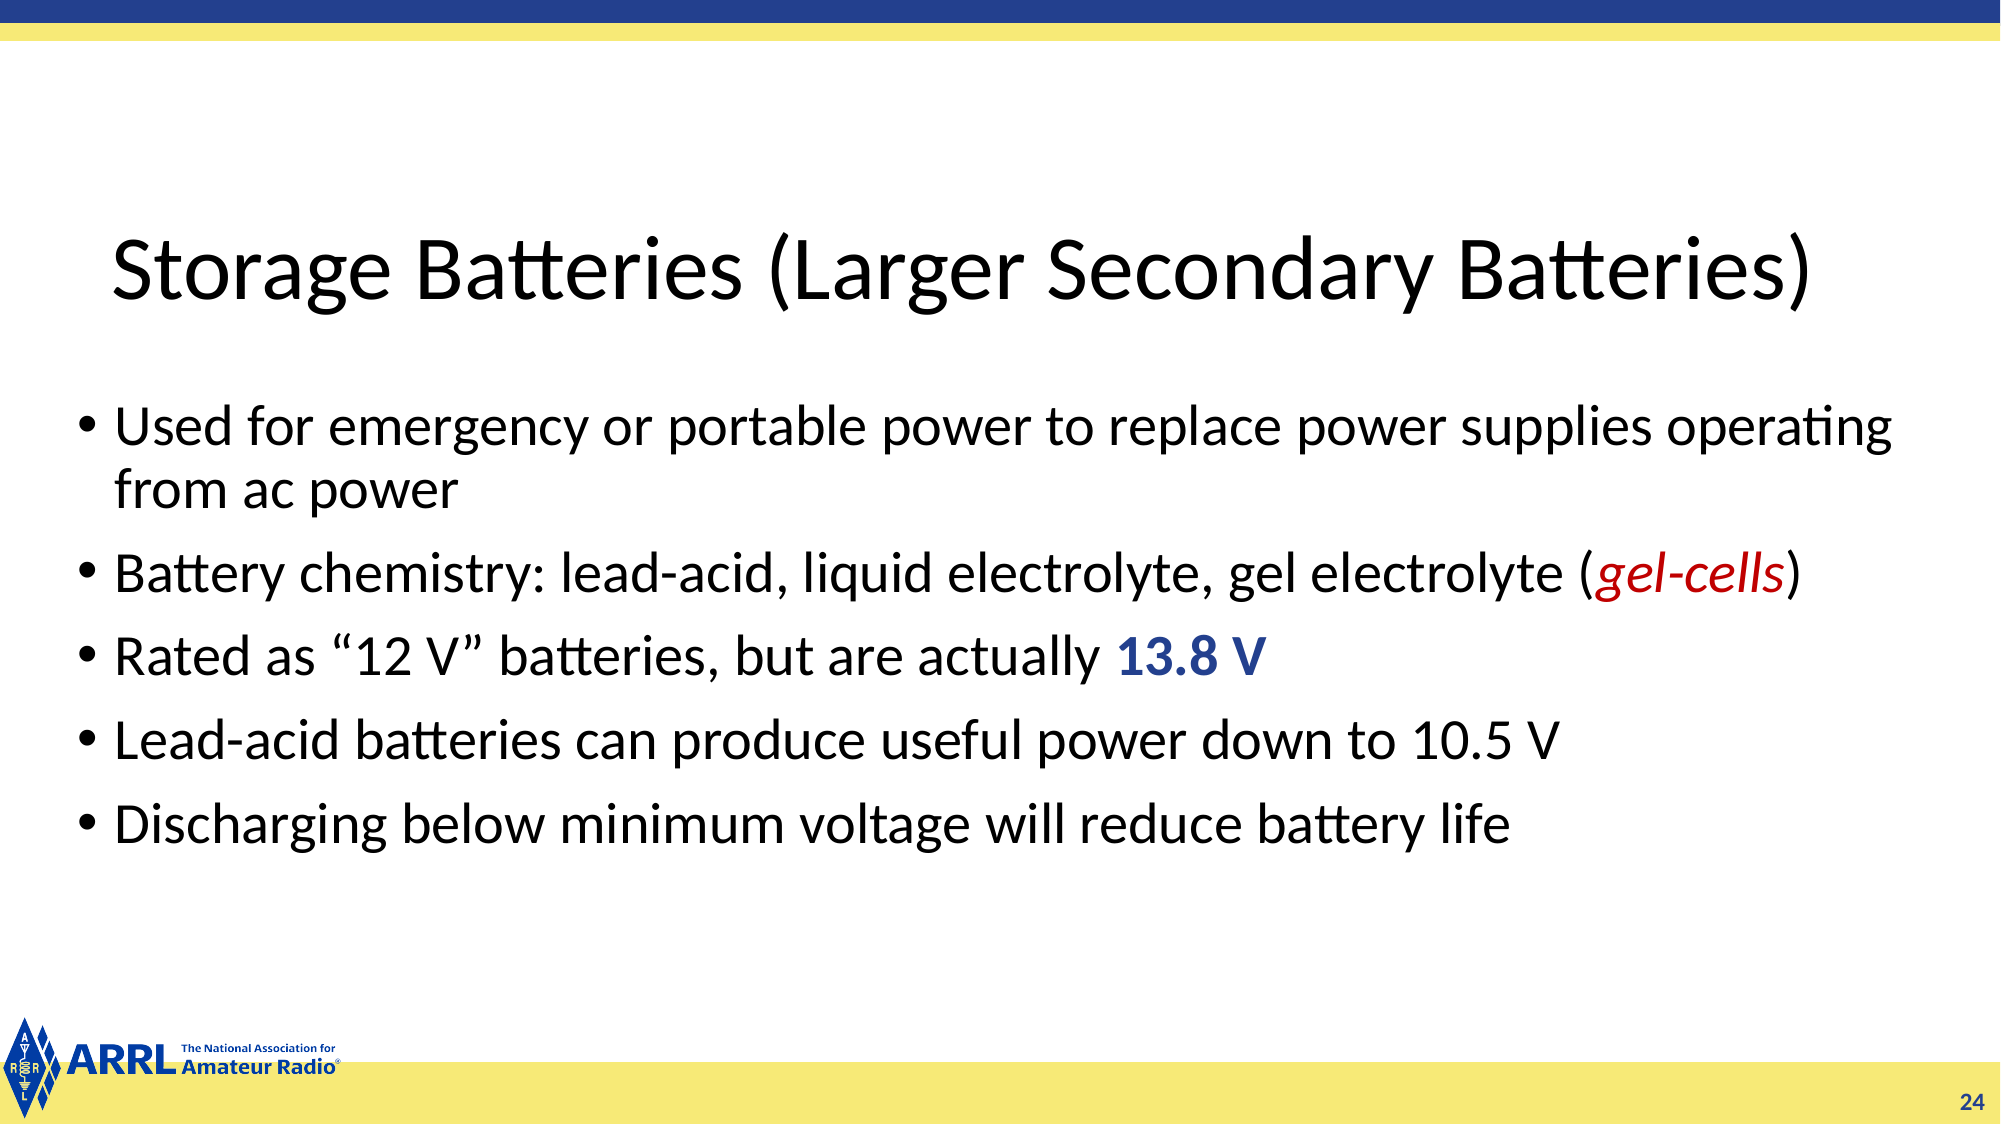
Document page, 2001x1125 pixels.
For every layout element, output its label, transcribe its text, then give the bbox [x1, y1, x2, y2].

title Storage Batteries (Larger Secondary Batteries) [96, 212, 1897, 356]
picture [1, 1015, 342, 1121]
list Used for emergency or portable power to replace power supplies operating from ac power Battery chemistry: lead-acid, liquid electrolyte, gel electrolyte (gel-cells) Rated as “12 V” batteries, but are actually 13.8 V Lead-acid batteries can produce useful power down to 10.5 V Discharging below minimum voltage will reduce battery life [62, 387, 1938, 1075]
